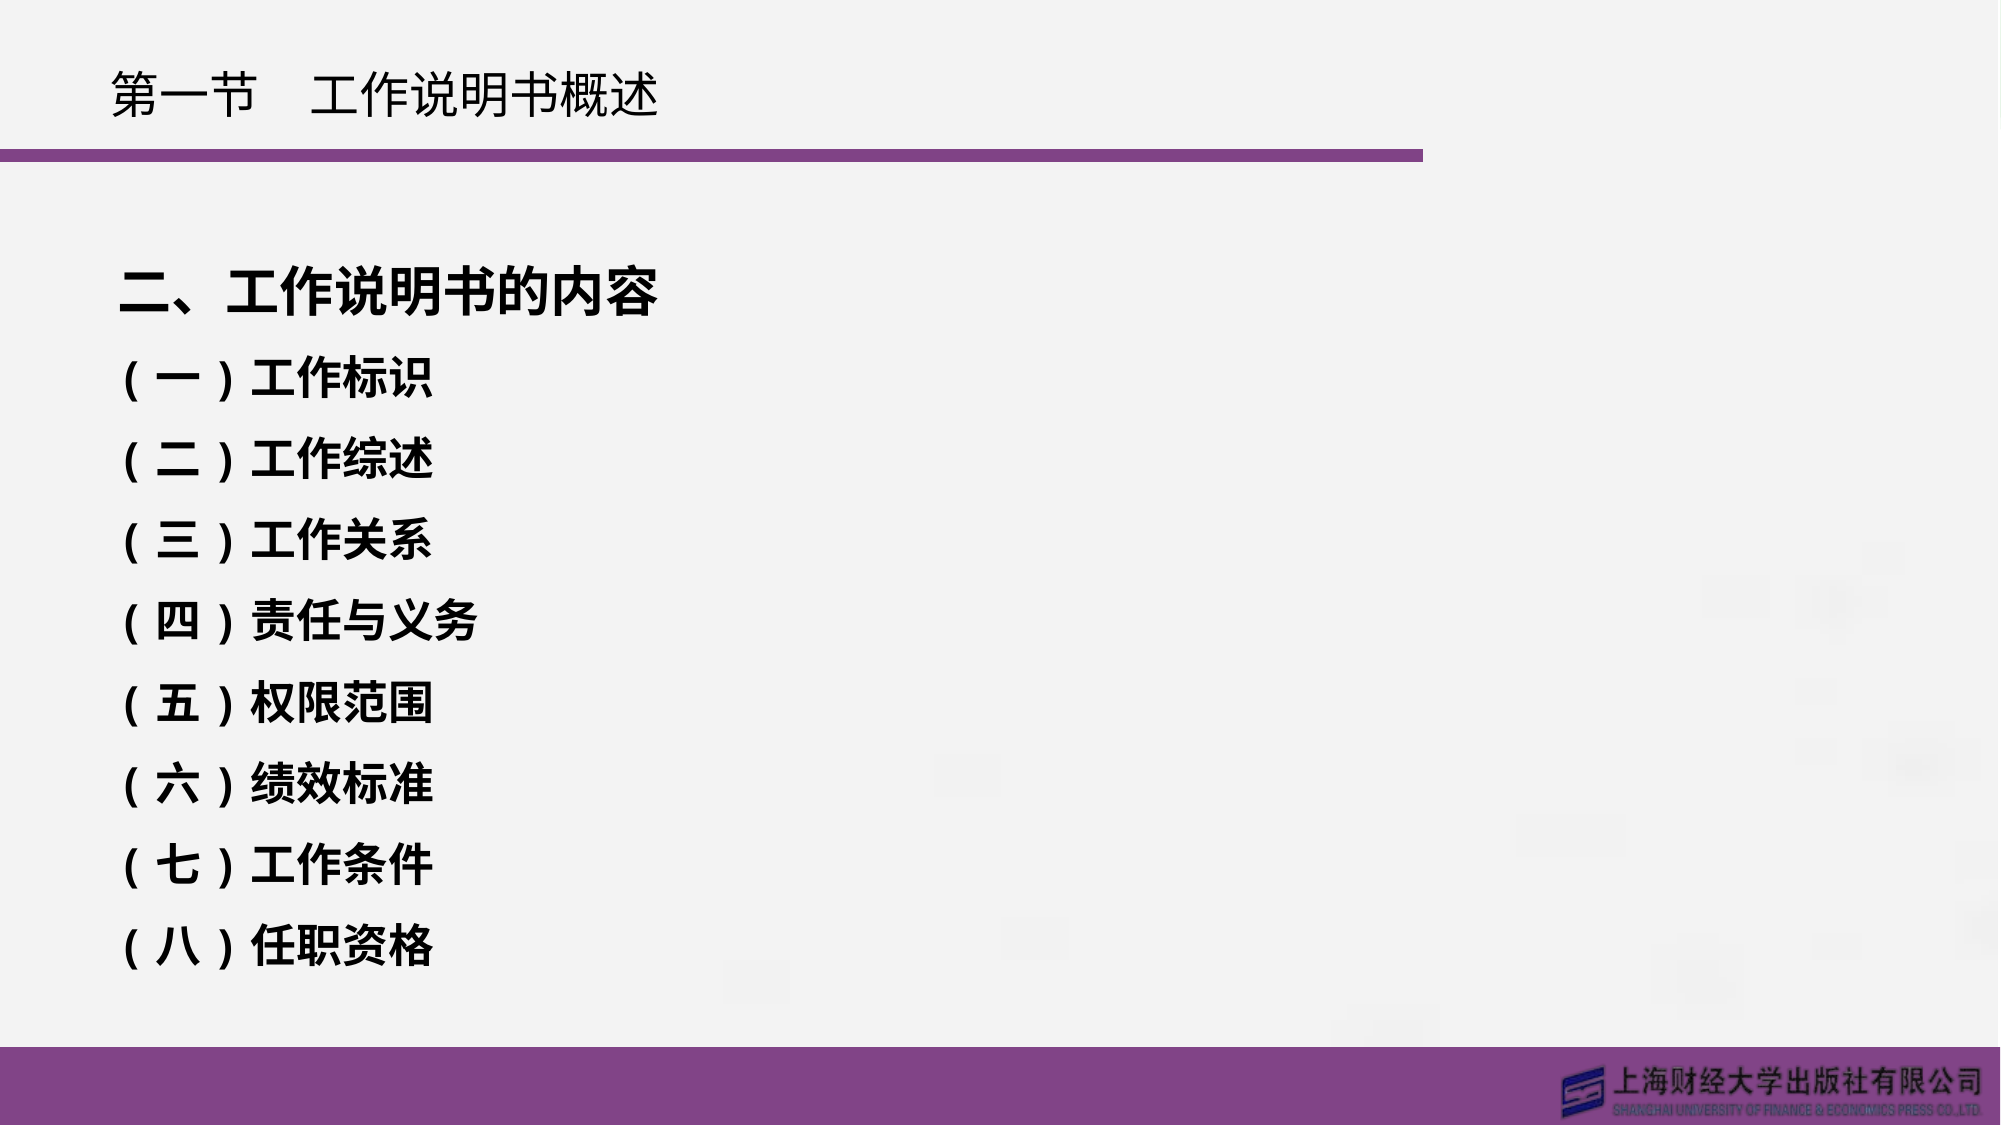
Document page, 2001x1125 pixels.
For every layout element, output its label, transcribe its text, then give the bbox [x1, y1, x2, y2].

list 二、工作说明书的内容 (一)工作标识 (二)工作综述 (三)工作关系 (四)责任与义务 (五)权限范围 (六)绩效标准 (七)工作条件 (八)任职资格 [102, 233, 1898, 1032]
title 第一节 工作说明书概述 [94, 42, 1451, 146]
picture [0, 0, 2001, 1125]
